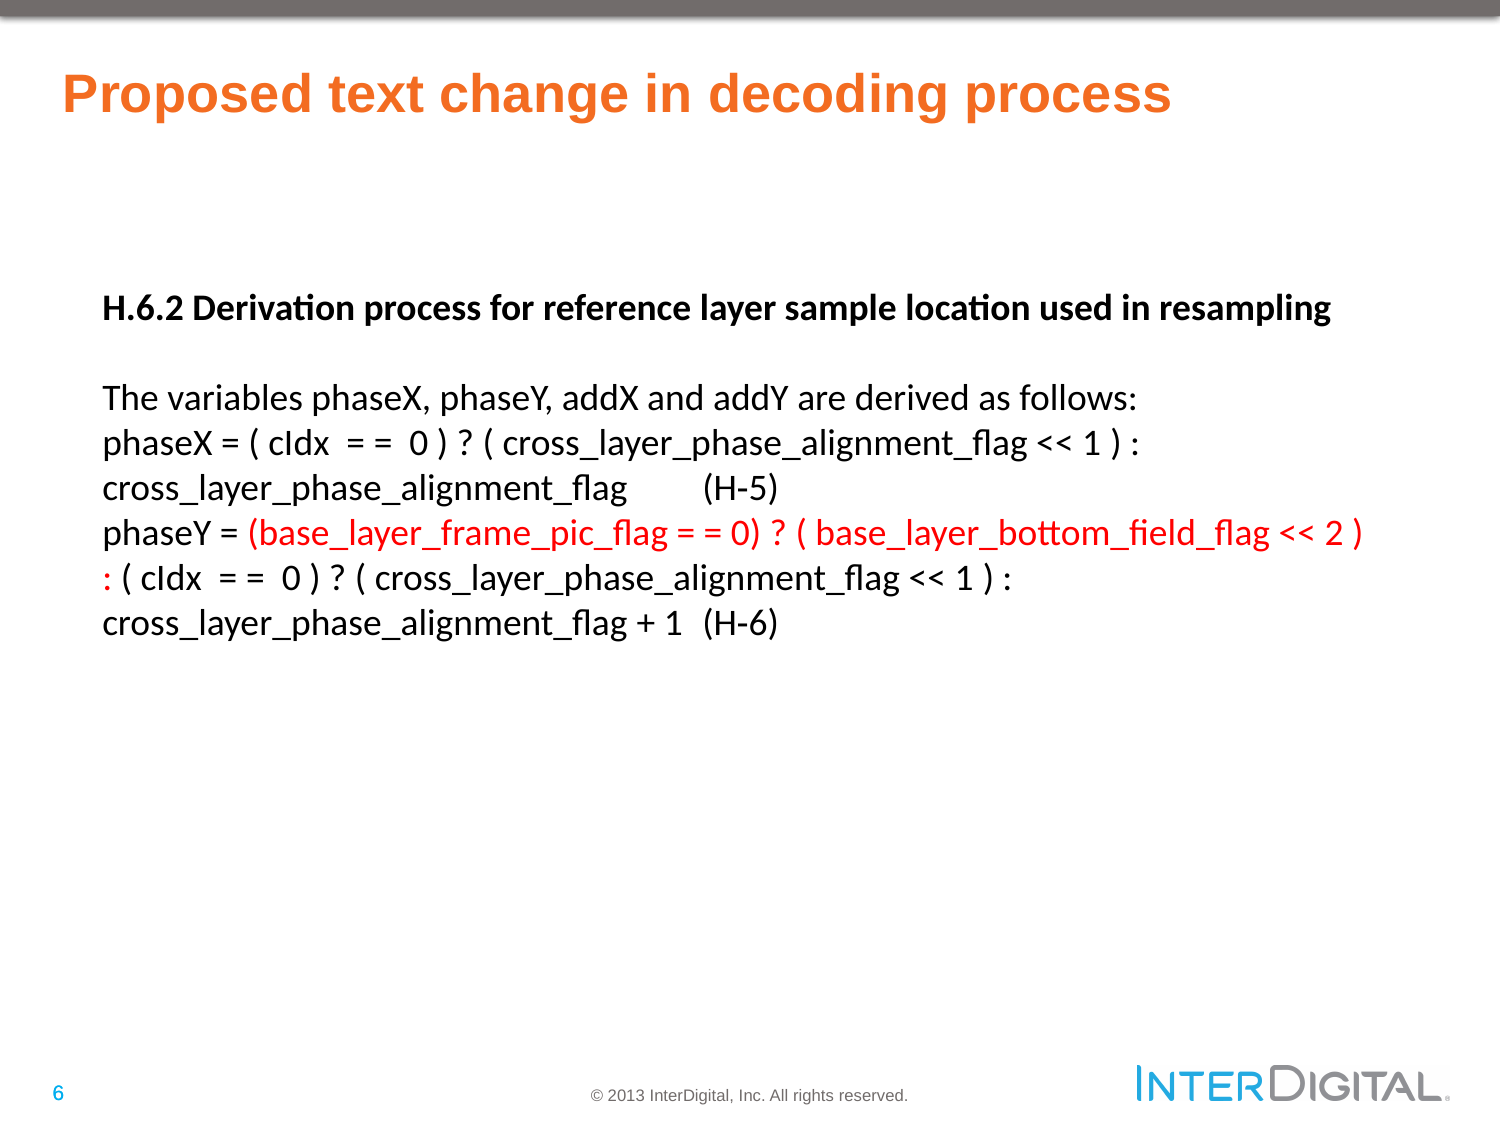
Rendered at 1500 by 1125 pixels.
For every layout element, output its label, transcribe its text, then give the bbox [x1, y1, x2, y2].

picture [1137, 1065, 1450, 1101]
title Proposed text change in decoding process [48, 45, 1438, 138]
text_box H.6.2 Derivation process for reference layer sample location used in resampling The variables phaseX, phaseY, addX and addY are derived as follows: phaseX = ( cIdx = = 0 ) ? ( cross_layer_phase_alignment_flag << 1 ) : cross_layer_phase_alignment_flag (H‑5) phaseY = (base_layer_frame_pic_flag = = 0) ? ( base_layer_bottom_field_flag << 2 ) : ( cIdx = = 0 ) ? ( cross_layer_phase_alignment_flag << 1 ) : cross_layer_phase_alignment_flag + 1 (H‑6) [87, 275, 1388, 825]
